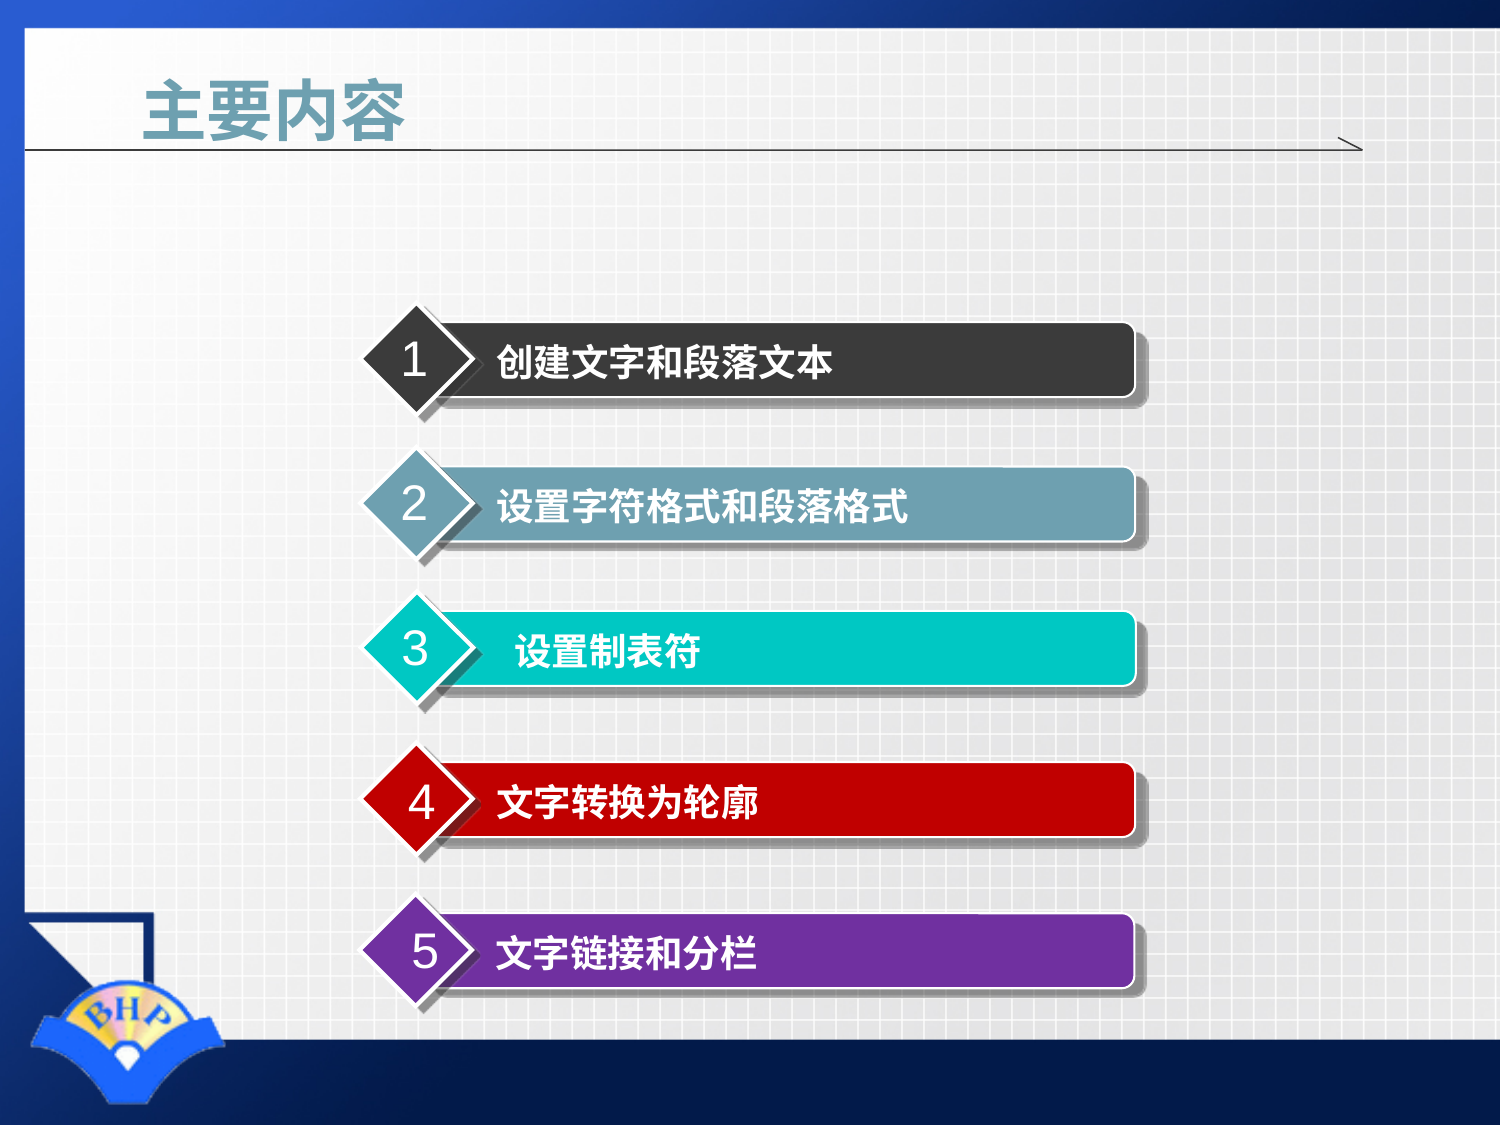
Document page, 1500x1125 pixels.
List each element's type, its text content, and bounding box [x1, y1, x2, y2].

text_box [359, 446, 1136, 560]
picture [0, 0, 1500, 1125]
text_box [359, 742, 1136, 856]
title 主要内容 [125, 62, 1388, 155]
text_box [359, 302, 1136, 416]
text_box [360, 591, 1137, 705]
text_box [359, 893, 1135, 1007]
